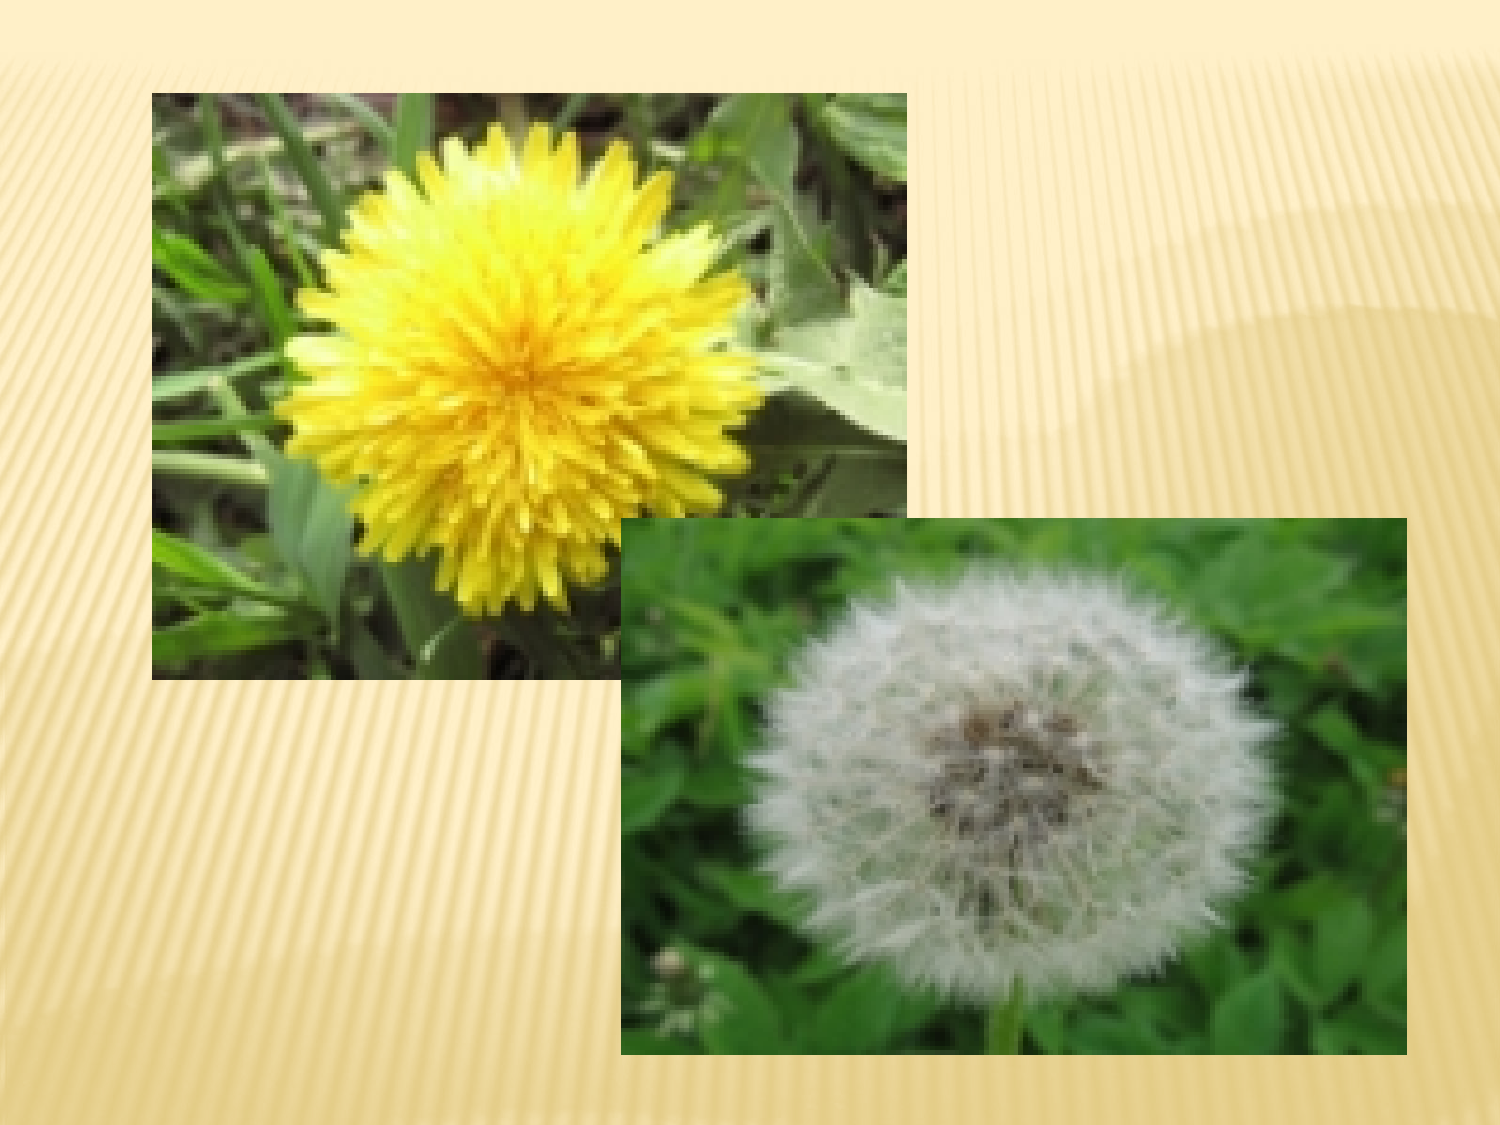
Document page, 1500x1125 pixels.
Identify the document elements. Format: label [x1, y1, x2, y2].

picture [151, 93, 1407, 1055]
